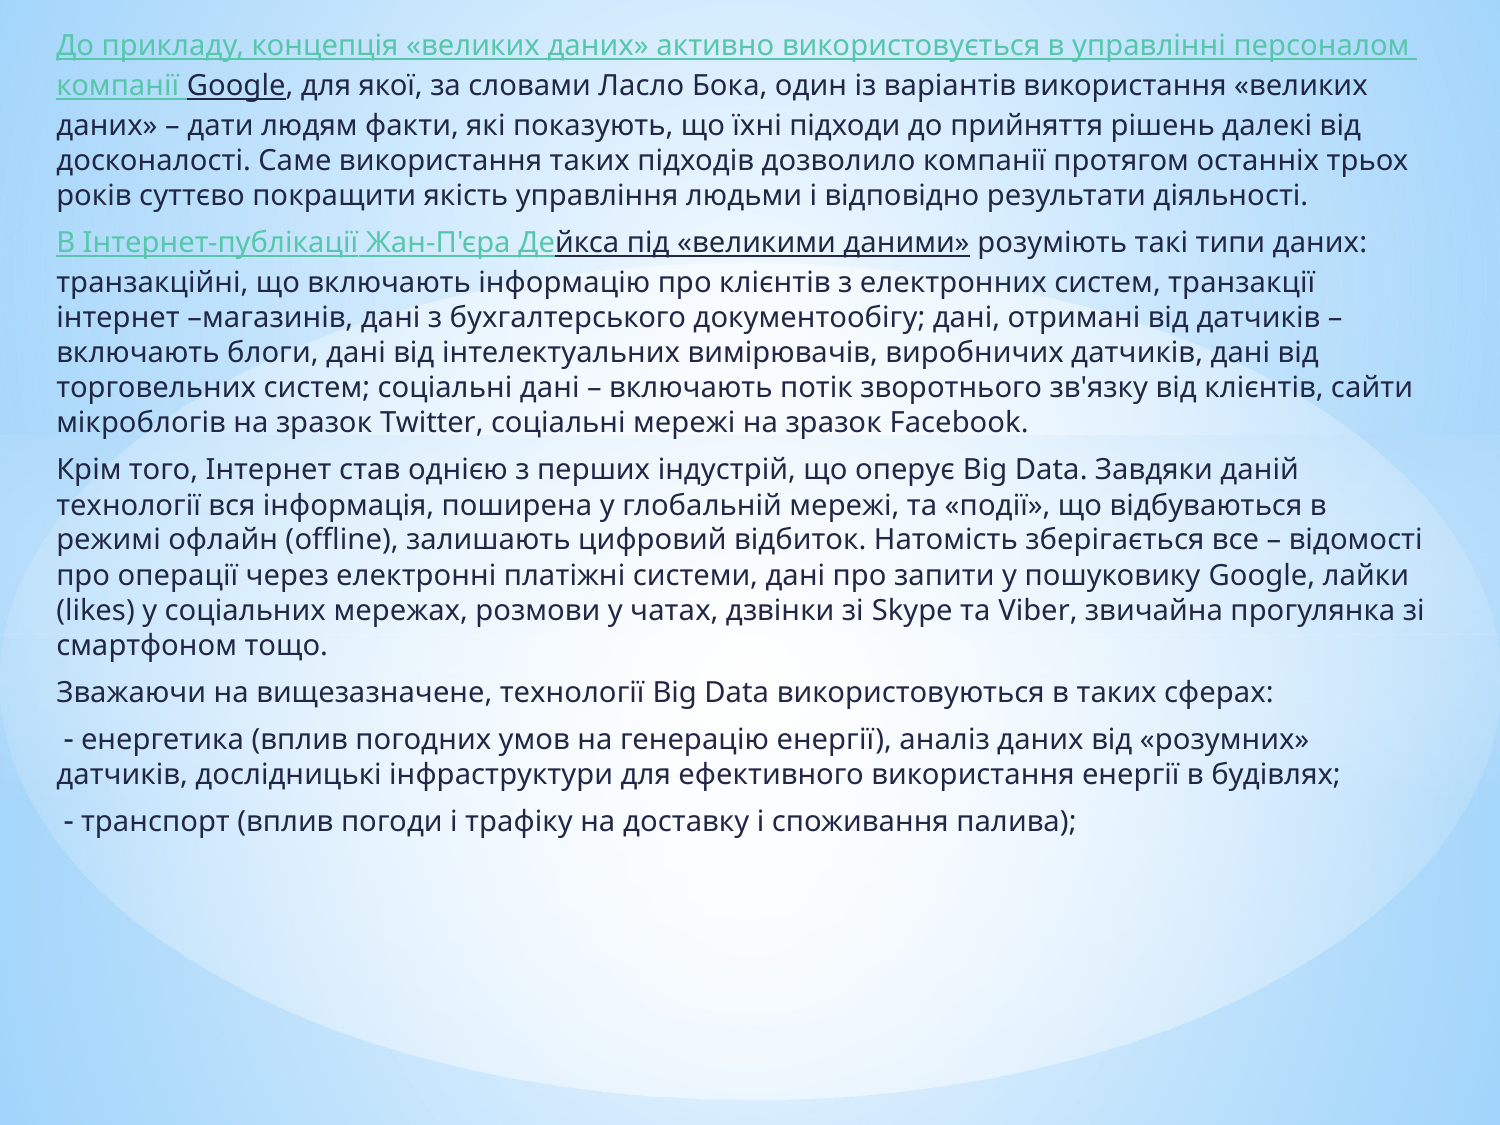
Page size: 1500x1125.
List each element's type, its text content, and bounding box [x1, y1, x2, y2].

subtitle До прикладу, концепція «великих даних» активно використовується в управлінні персоналом компанії Google, для якої, за словами Ласло Бока, один із варіантів використання «великих даних» – дати людям факти, які показують, що їхні підходи до прийняття рішень далекі від досконалості. Саме використання таких підходів дозволило компанії протягом останніх трьох років суттєво покращити якість управління людьми і відповідно результати діяльності. В Інтернет-публікації Жан-П'єра Дейкса під «великими даними» розуміють такі типи даних: транзакційні, що включають інформацію про клієнтів з електронних систем, транзакції інтернет –магазинів, дані з бухгалтерського документообігу; дані, отримані від датчиків – включають блоги, дані від інтелектуальних вимірювачів, виробничих датчиків, дані від торговельних систем; соціальні дані – включають потік зворотнього зв'язку від клієнтів, сайти мікроблогів на зразок Twitter, соціальні мережі на зразок Facebook. Крім того, Інтернет став однією з перших індустрій, що оперує Big Data. Завдяки даній технології вся інформація, поширена у глобальній мережі, та «події», що відбуваються в режимі офлайн (offline), залишають цифровий відбиток. Натомість зберігається все – відомості про операції через електронні платіжні системи, дані про запити у пошуковику Google, лайки (likes) у соціальних мережах, розмови у чатах, дзвінки зі Skype та Viber, звичайна прогулянка зі смартфоном тощо. Зважаючи на вищезазначене, технології Big Data використовуються в таких сферах:  енергетика (вплив погодних умов на генерацію енергії), аналіз даних від «розумних» датчиків, дослідницькі інфраструктури для ефективного використання енергії в будівлях;  транспорт (вплив погоди і трафіку на доставку і споживання палива); [41, 19, 1447, 1071]
